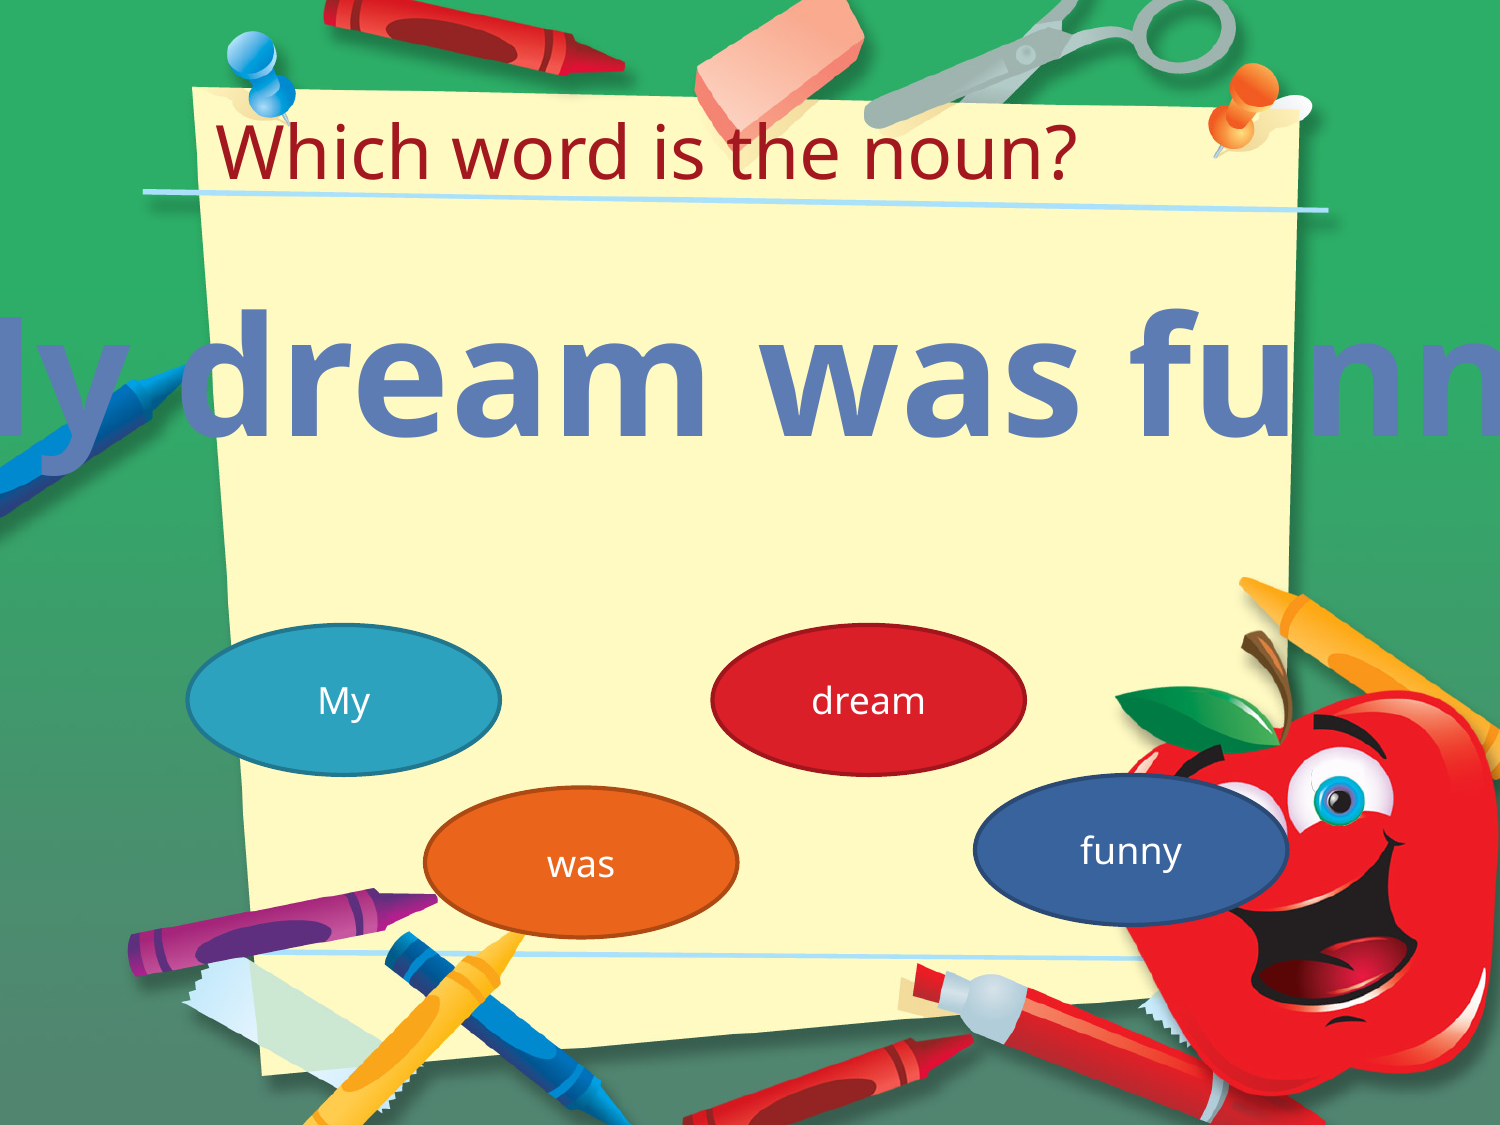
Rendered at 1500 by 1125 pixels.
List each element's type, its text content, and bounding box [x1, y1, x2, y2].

text_box My [185, 622, 503, 778]
text_box funny [972, 772, 1290, 928]
title Which word is the noun? [200, 112, 1500, 188]
text_box dream [710, 622, 1028, 778]
picture [0, 0, 1500, 262]
text_box was [422, 785, 740, 940]
picture [0, 478, 1500, 1125]
text_box My dream was funny. [0, 262, 1500, 478]
